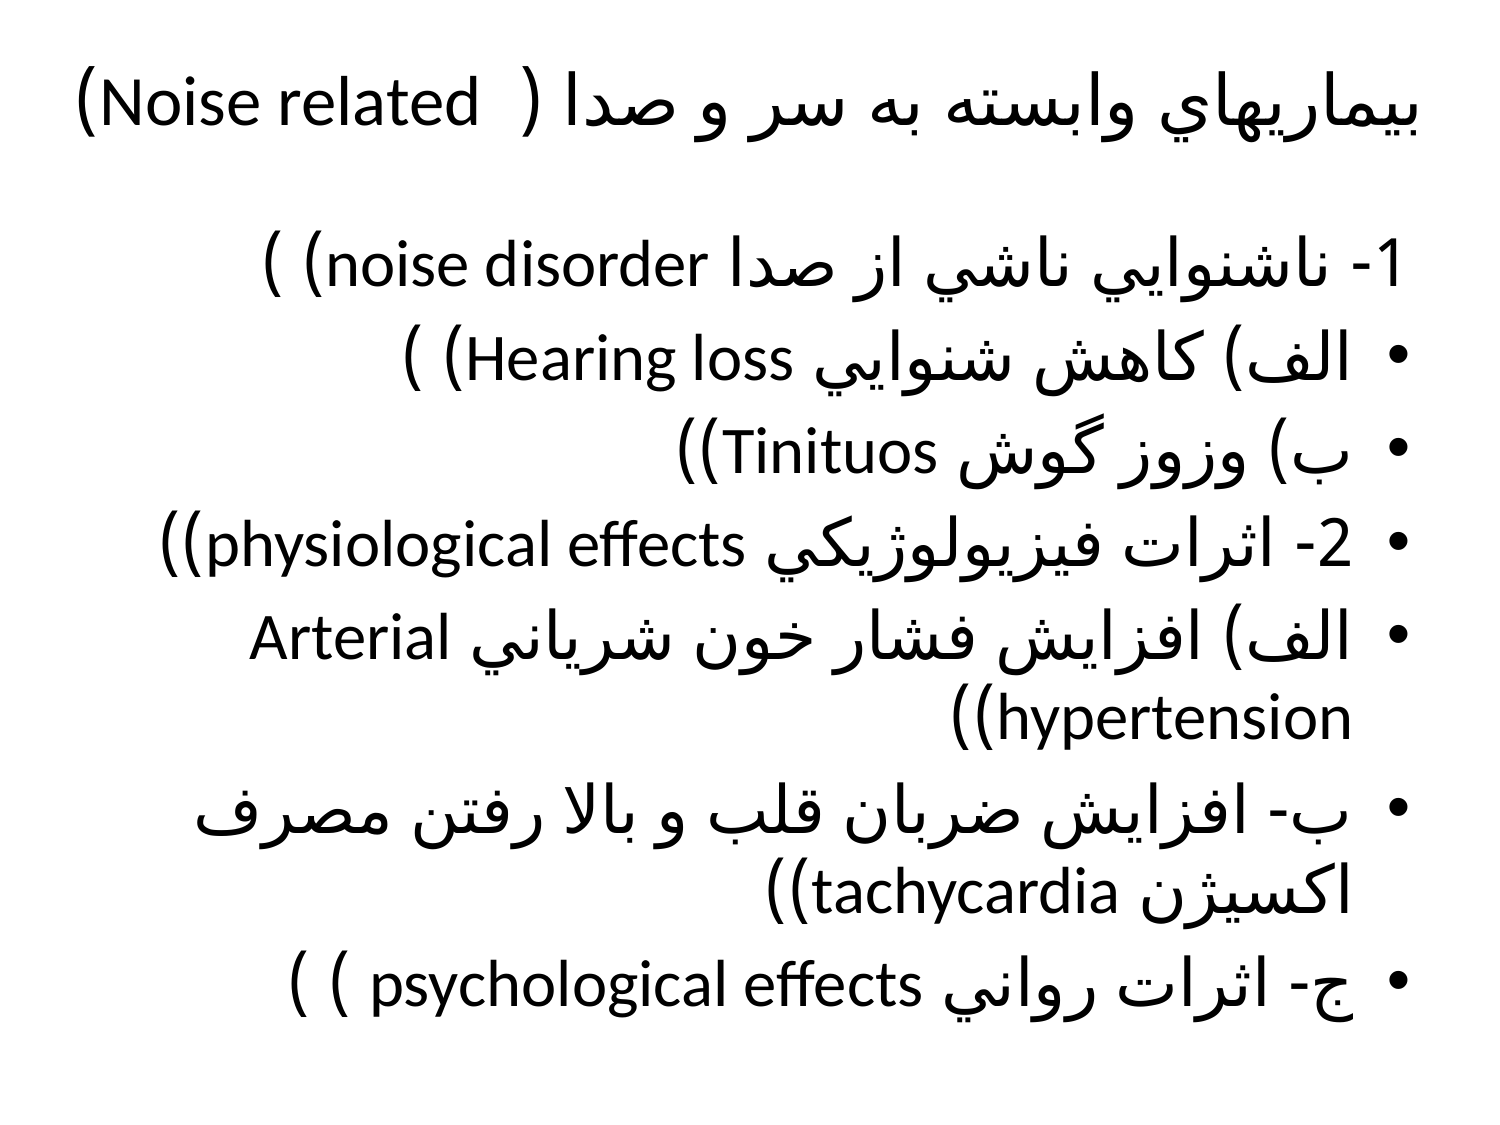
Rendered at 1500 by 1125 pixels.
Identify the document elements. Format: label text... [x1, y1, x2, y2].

title بيماريهاي وابسته به سر و صدا ( Noise related) [0, 45, 1500, 233]
list 1- ناشنوايي ناشي از صدا noise disorder) ) الف) كاهش شنوايي Hearing loss) ) ب) وزوز گوش Tinituos)) 2- اثرات فيزيولوژيكي physiological effects)) الف) افزايش فشار خون شرياني Arterial hypertension)) ب- افزايش ضربان قلب و بالا رفتن مصرف اكسيژن tachycardia)) ج- اثرات رواني psychological effects ) ) [75, 212, 1425, 1063]
